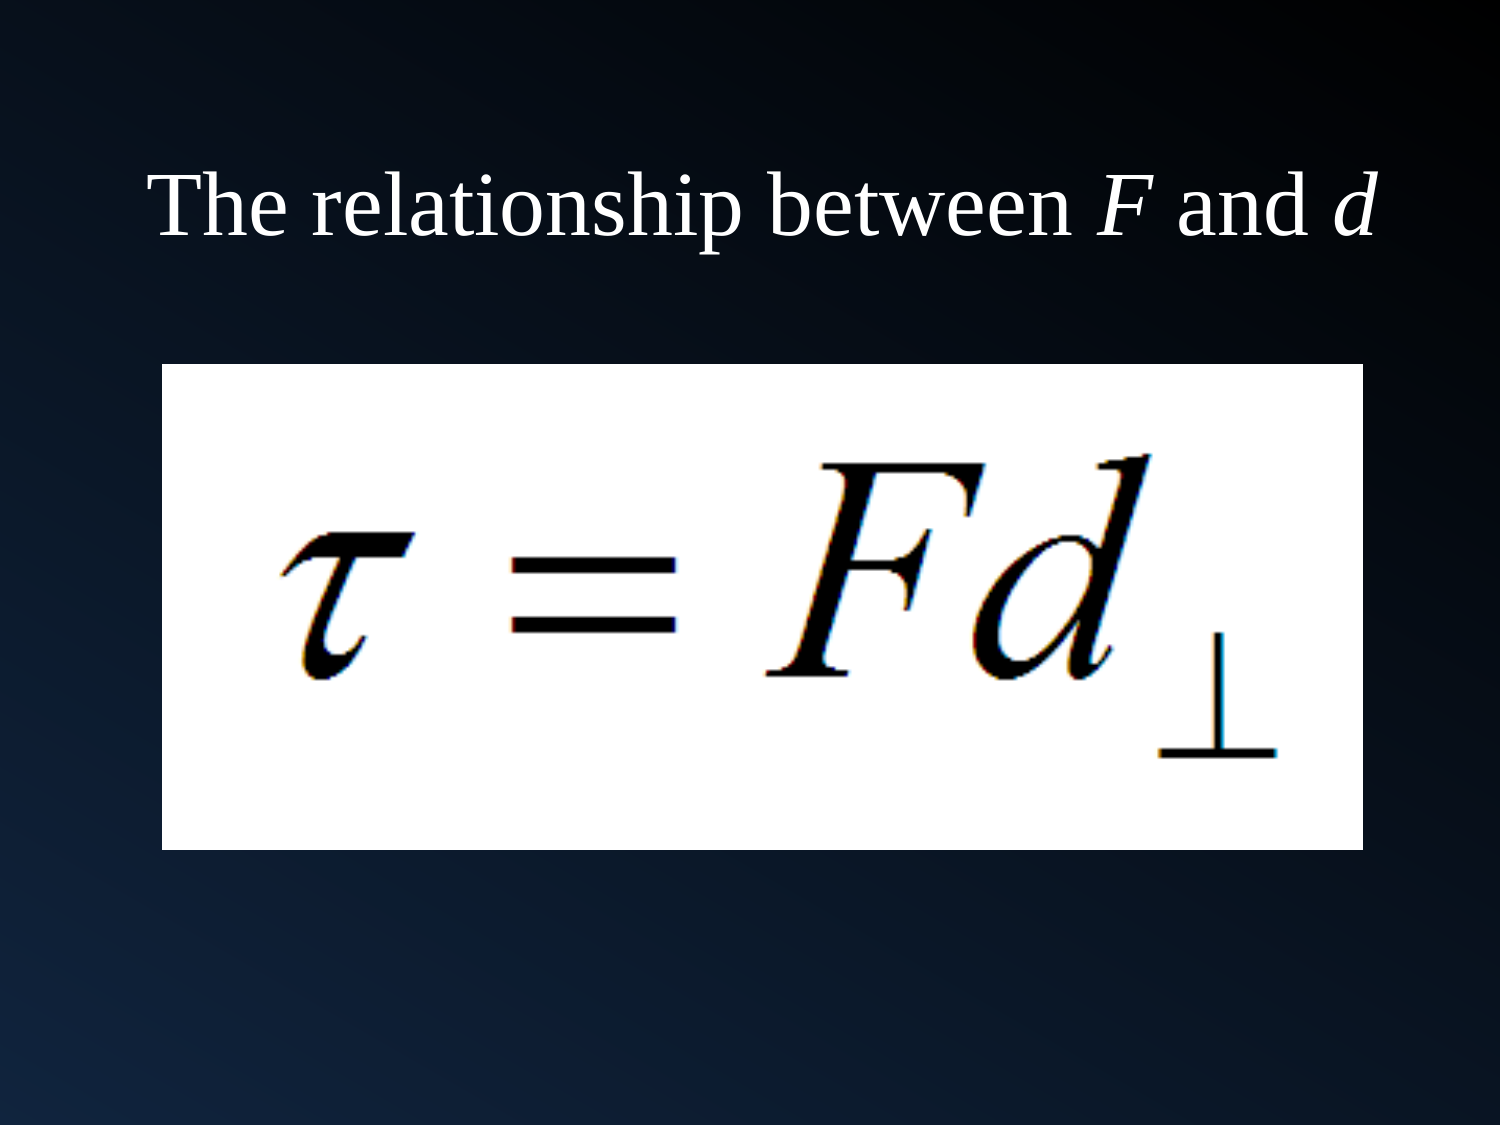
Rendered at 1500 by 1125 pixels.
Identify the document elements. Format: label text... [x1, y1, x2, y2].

text_box The relationship between F and d [99, 136, 1425, 261]
picture [162, 364, 1363, 851]
